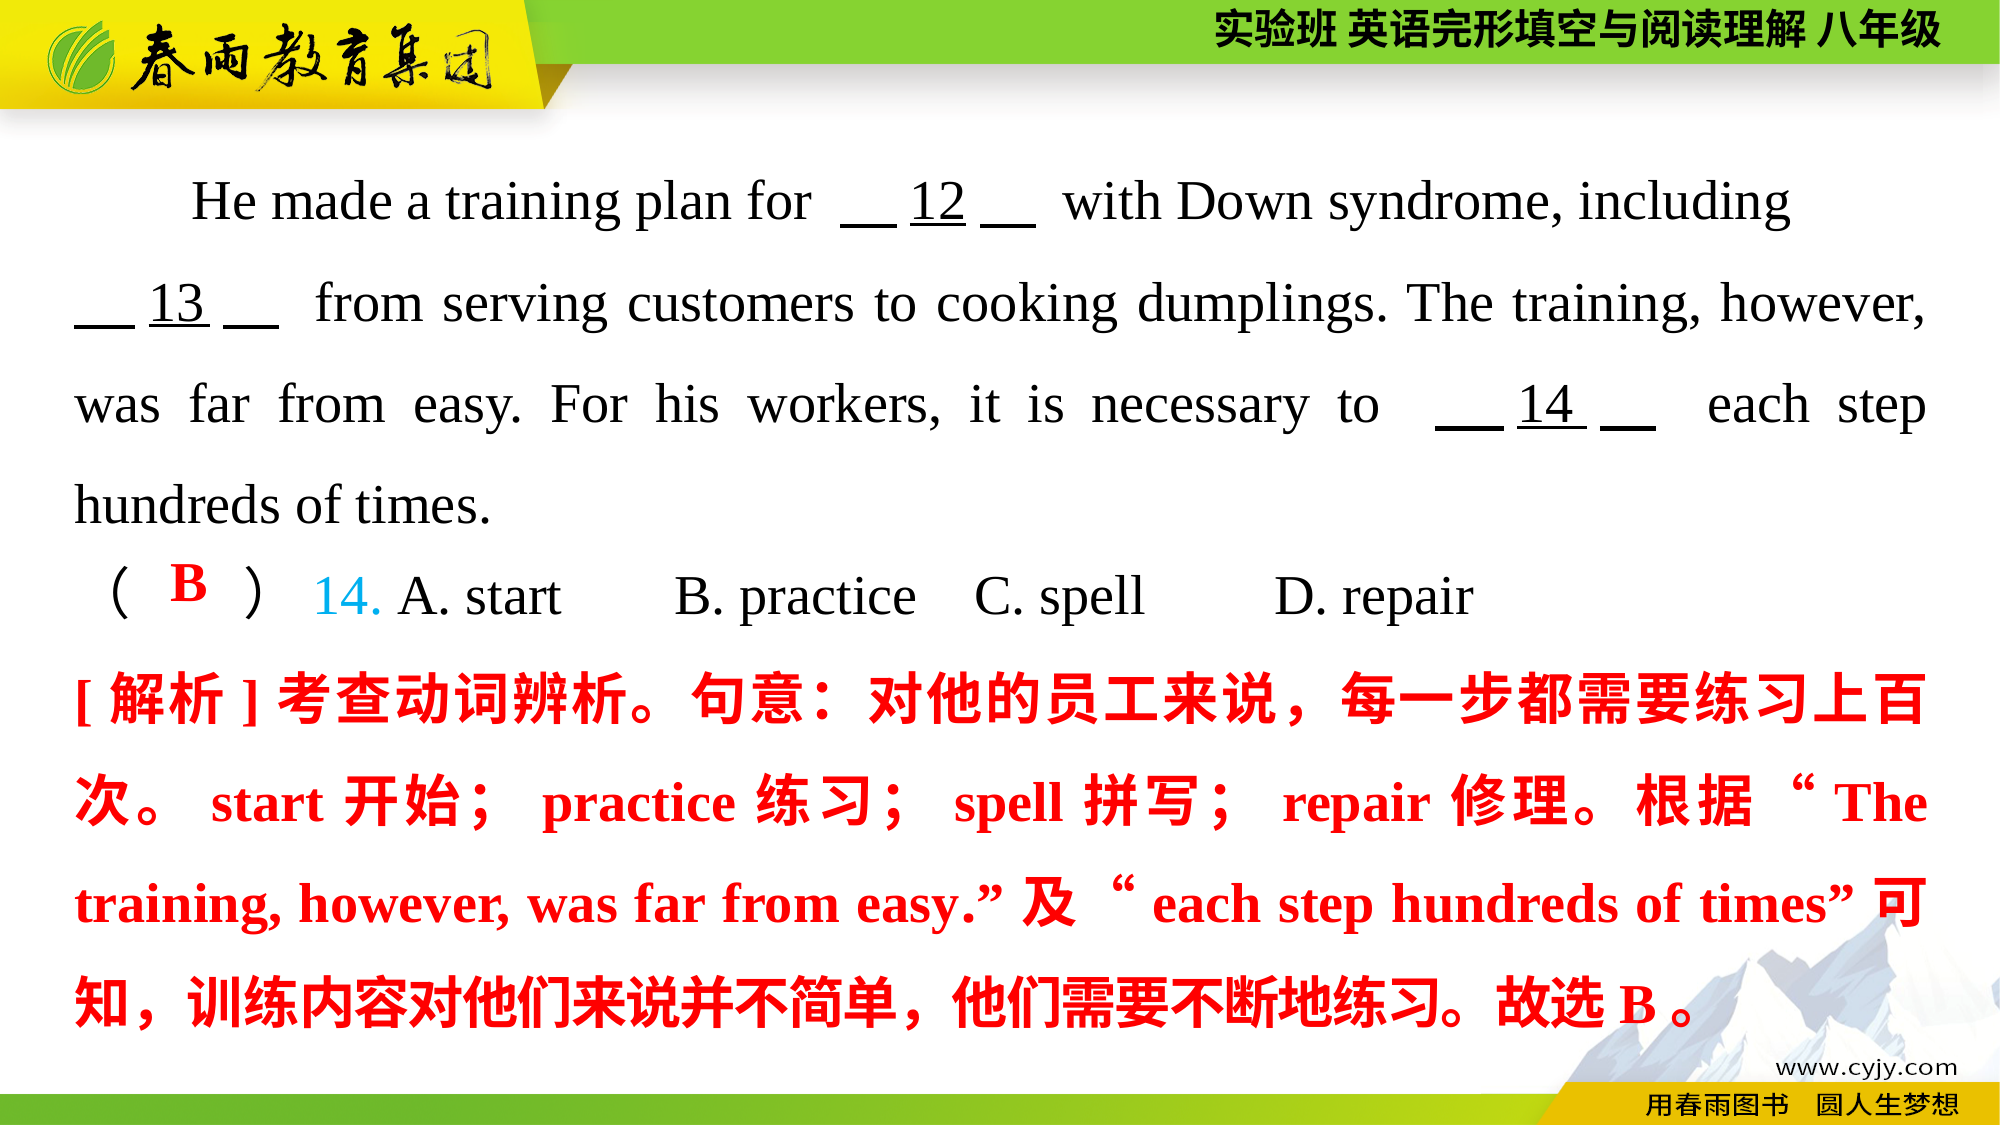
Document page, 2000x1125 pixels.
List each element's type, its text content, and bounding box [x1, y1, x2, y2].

text_box [解析]考查动词辨析。句意：对他的员工来说，每一步都需要练习上百次。start开始；practice练习；spell拼写；repair修理。根据“The training, however, was far from easy.”及“each step hundreds of times”可知，训练内容对他们来说并不简单，他们需要不断地练习。故选B。 [59, 622, 1944, 1043]
picture [0, 0, 2000, 1125]
text_box （ ）14. A. start B. practice C. spell D. repair [59, 517, 1944, 622]
text_box B [155, 538, 223, 621]
list He made a training plan for 12 with Down syndrome, including 13 from serving customers to cooking dumplings. The training, however, was far from easy. For his workers, it is necessary to 14 each step hundreds of times. [59, 122, 1944, 517]
